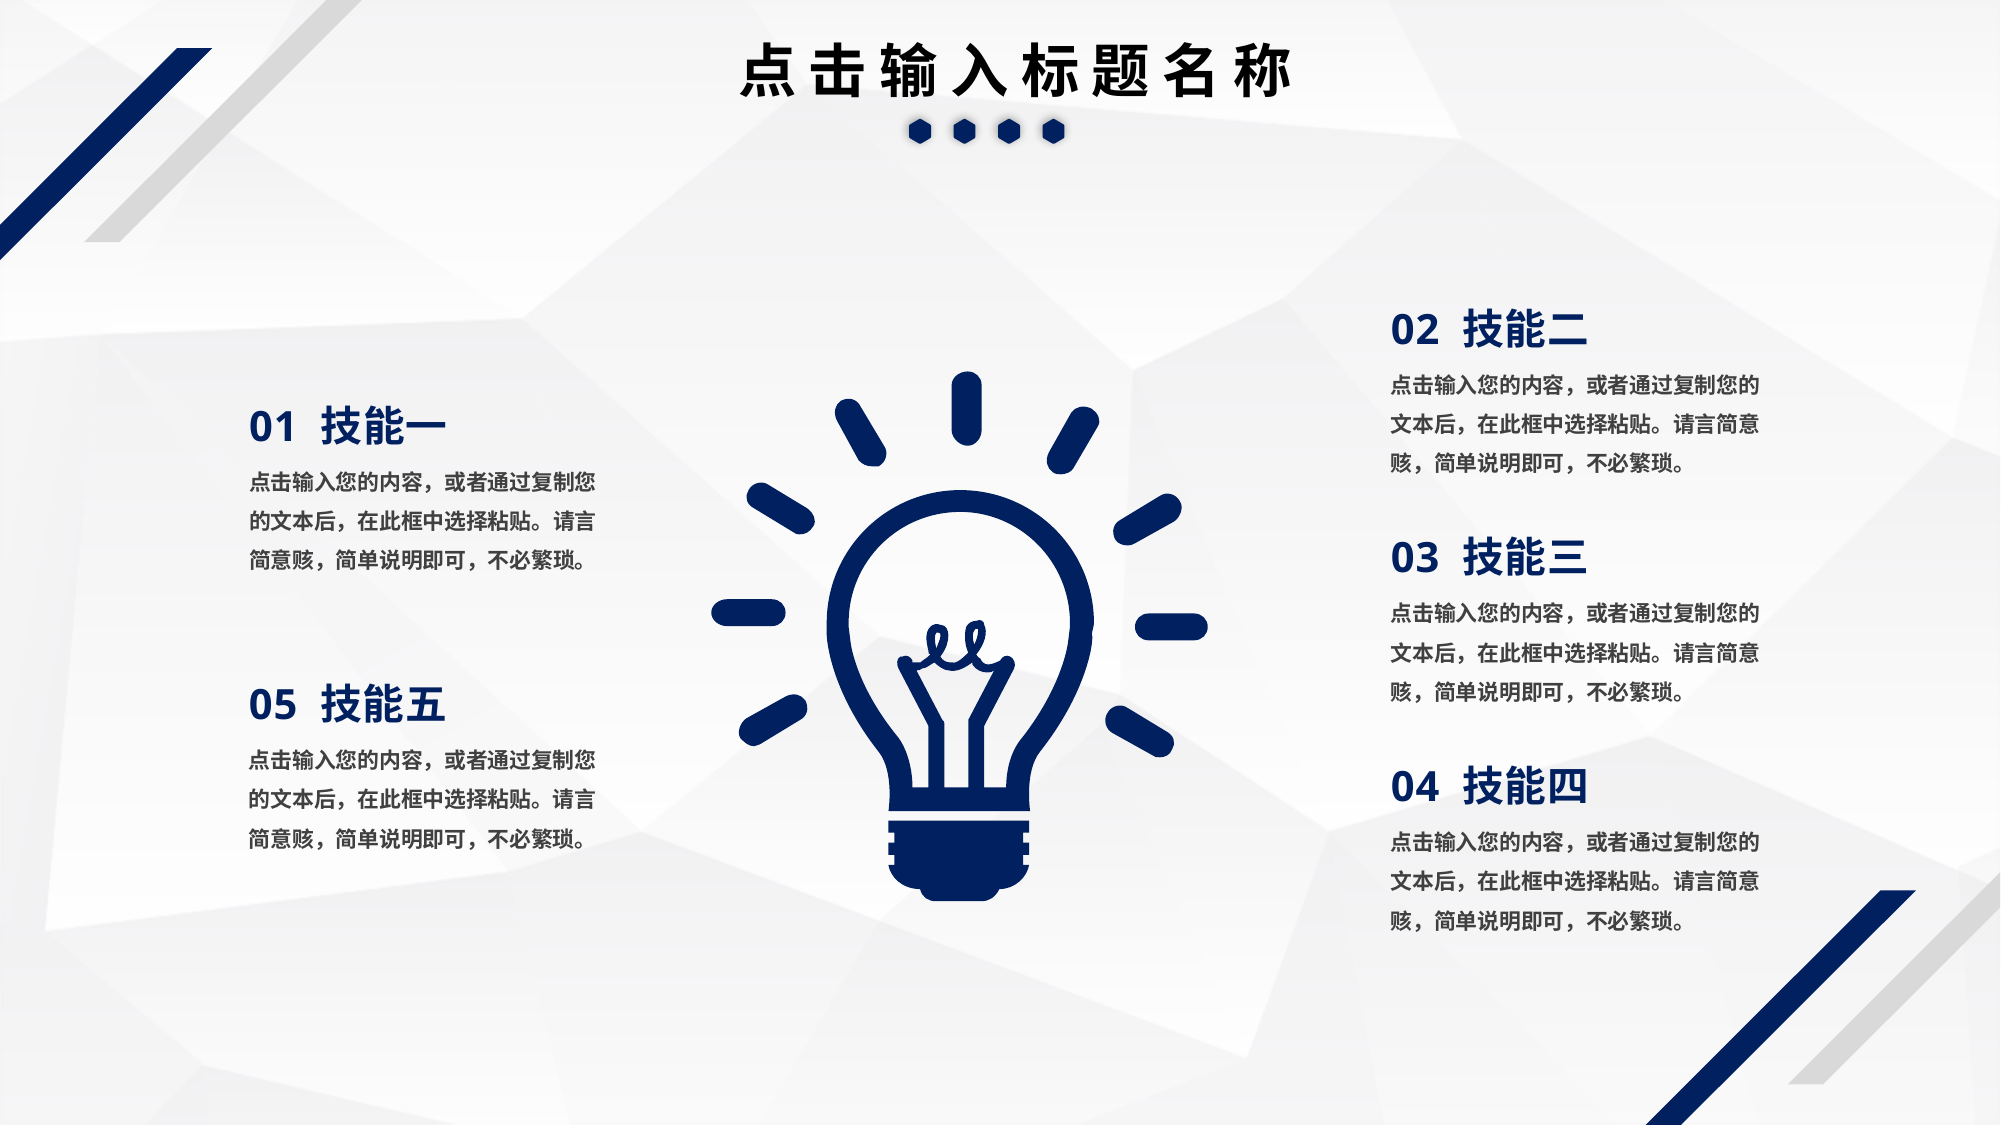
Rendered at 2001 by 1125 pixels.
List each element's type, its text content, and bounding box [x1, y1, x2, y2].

text_box 点击输入您的内容，或者通过复制您的文本后，在此框中选择粘贴。请言简意赅，简单说明即可，不必繁琐。 [1390, 358, 1771, 477]
text_box 点击输入您的内容，或者通过复制您的文本后，在此框中选择粘贴。请言简意赅，简单说明即可，不必繁琐。 [1390, 586, 1771, 705]
text_box 点击输入您的内容，或者通过复制您的文本后，在此框中选择粘贴。请言简意赅，简单说明即可，不必繁琐。 [1390, 815, 1771, 934]
text_box 点击输入您的内容，或者通过复制您的文本后，在此框中选择粘贴。请言简意赅，简单说明即可，不必繁琐。 [249, 455, 612, 574]
text_box 05 技能五 [248, 677, 571, 728]
text_box [952, 117, 977, 145]
text_box [1041, 117, 1066, 145]
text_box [711, 371, 1208, 902]
text_box 点击输入您的内容，或者通过复制您的文本后，在此框中选择粘贴。请言简意赅，简单说明即可，不必繁琐。 [248, 733, 612, 852]
text_box 03 技能三 [1390, 531, 1713, 582]
text_box [908, 117, 933, 145]
text_box 点击输入标题名称 [723, 27, 1307, 112]
text_box 02 技能二 [1390, 302, 1713, 353]
text_box [997, 117, 1022, 145]
picture [0, 0, 2001, 1125]
text_box 04 技能四 [1390, 759, 1713, 811]
text_box 01 技能一 [249, 399, 571, 450]
